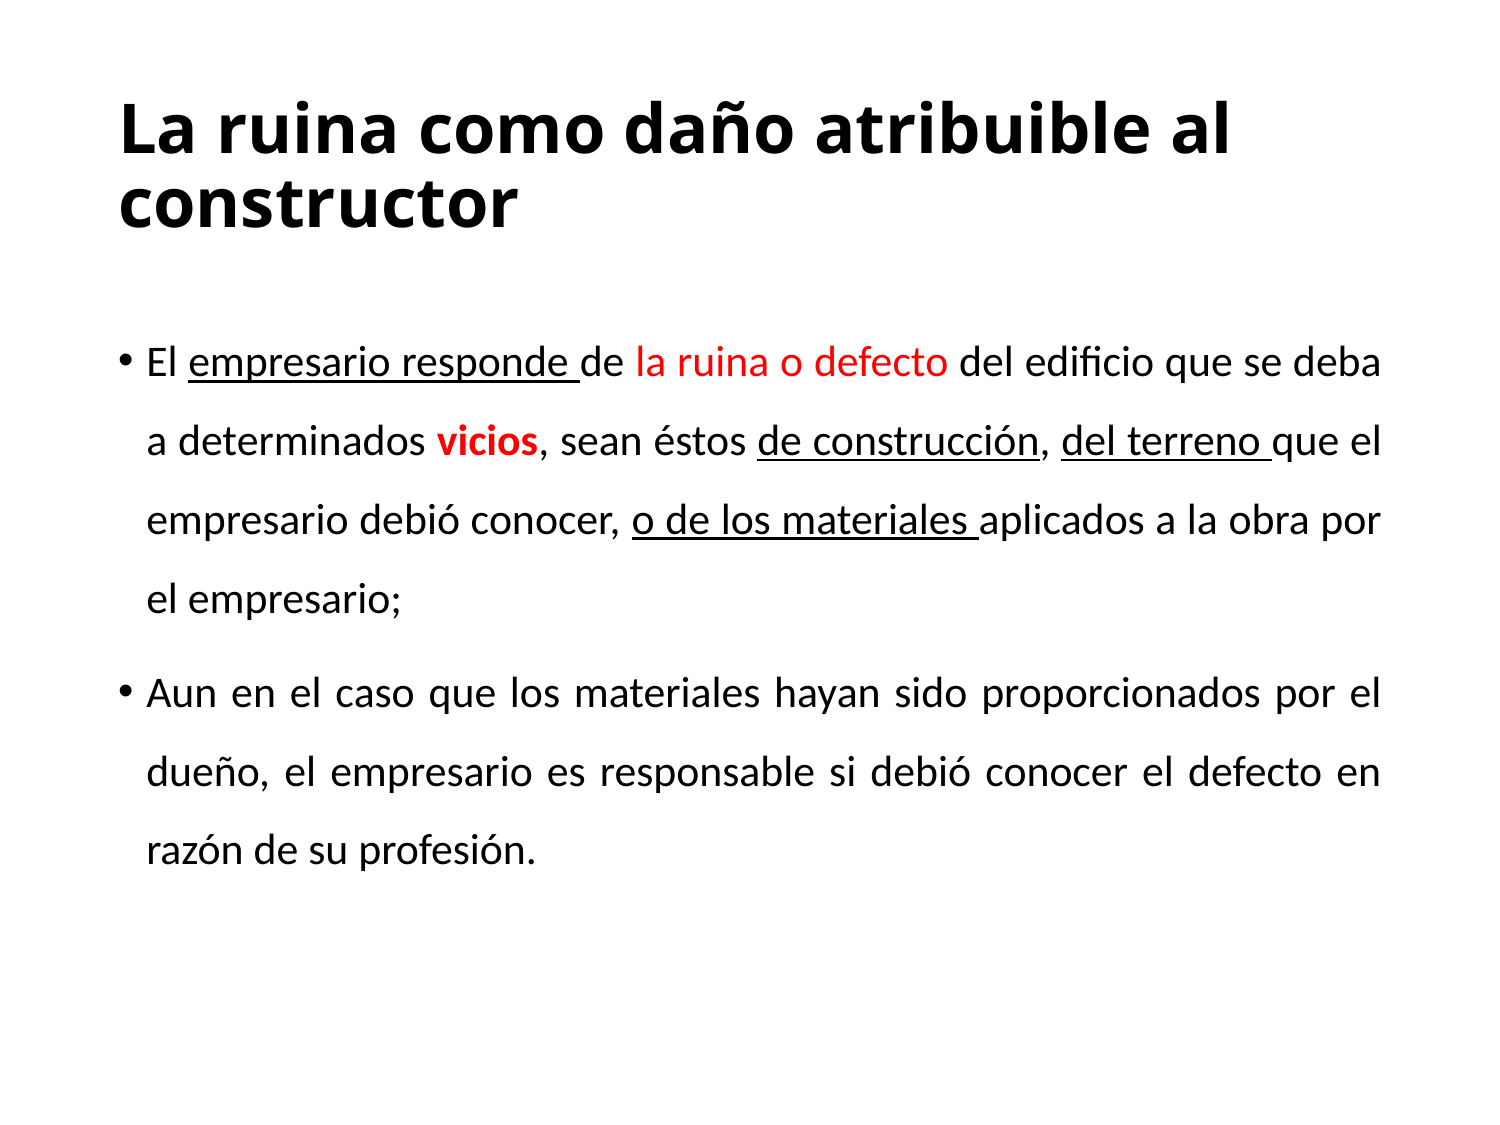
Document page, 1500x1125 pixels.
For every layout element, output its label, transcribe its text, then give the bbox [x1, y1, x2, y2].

title La ruina como daño atribuible al constructor [103, 59, 1397, 278]
list El empresario responde de la ruina o defecto del edificio que se deba a determinados vicios, sean éstos de construcción, del terreno que el empresario debió conocer, o de los materiales aplicados a la obra por el empresario; Aun en el caso que los materiales hayan sido proporcionados por el dueño, el empresario es responsable si debió conocer el defecto en razón de su profesión. [103, 299, 1397, 1014]
